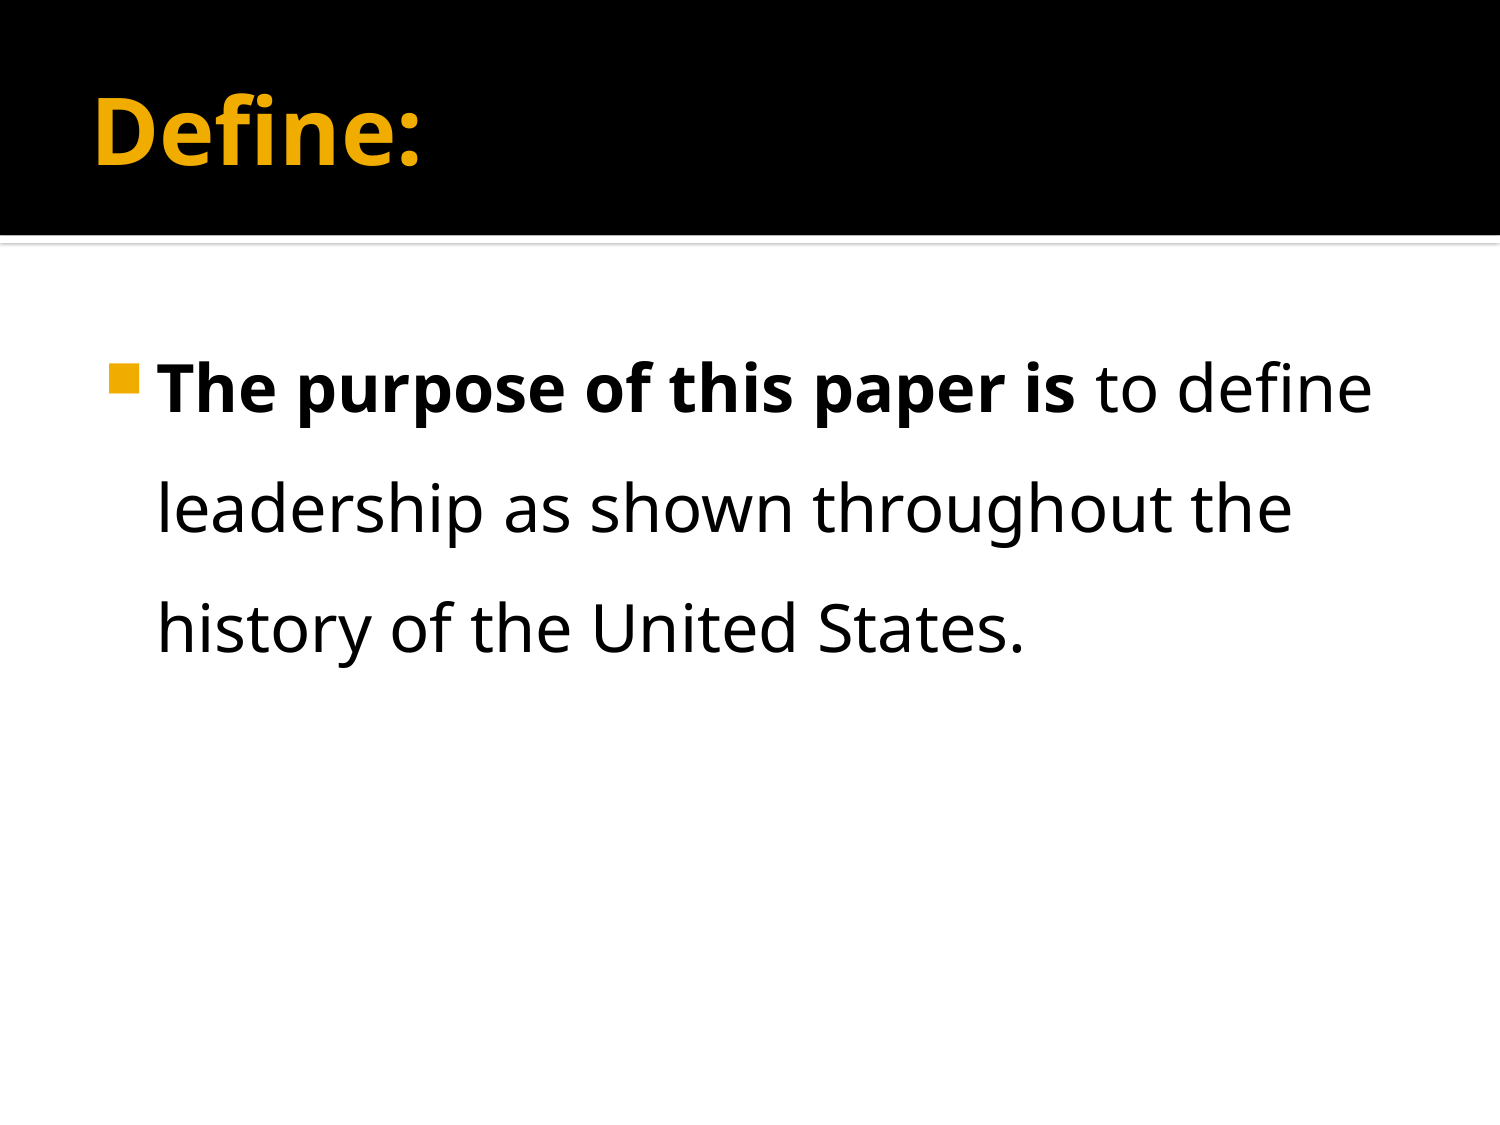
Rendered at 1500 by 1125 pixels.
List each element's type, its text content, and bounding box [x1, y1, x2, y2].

list The purpose of this paper is to define leadership as shown throughout the history of the United States. [75, 291, 1425, 1050]
title Define: [75, 25, 1425, 231]
